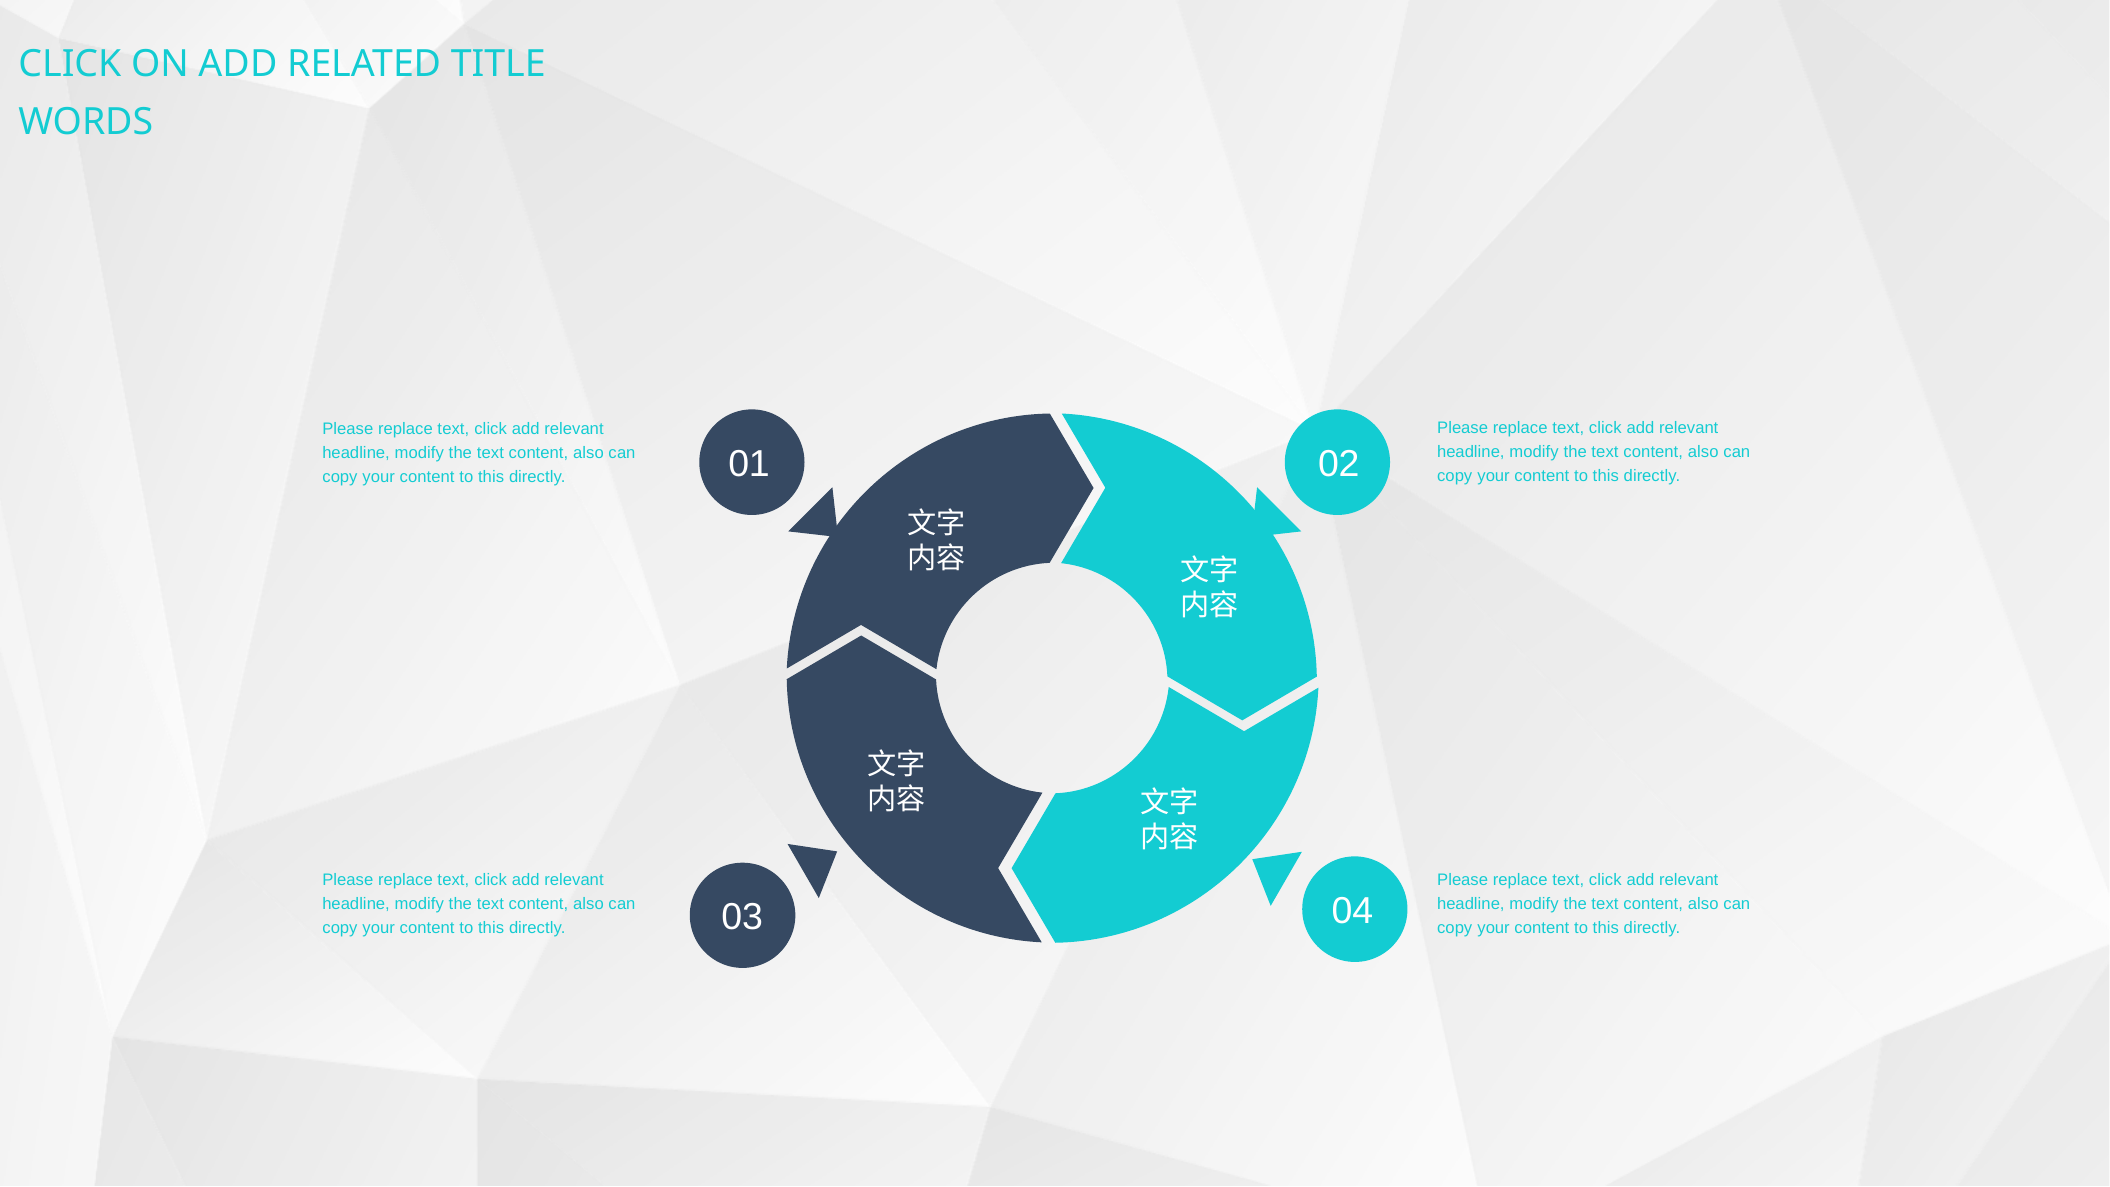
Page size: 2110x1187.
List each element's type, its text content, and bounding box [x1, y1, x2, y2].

text_box Please replace text, click add relevant headline, modify the text content, also can copy your content to this directly. [322, 414, 660, 486]
text_box [1011, 686, 1319, 943]
text_box Please replace text, click add relevant headline, modify the text content, also can copy your content to this directly. [1437, 413, 1782, 485]
text_box Please replace text, click add relevant headline, modify the text content, also can copy your content to this directly. [322, 865, 660, 938]
text_box Please replace text, click add relevant headline, modify the text content, also can copy your content to this directly. [1437, 865, 1782, 938]
text_box 文字内容 [1127, 762, 1212, 875]
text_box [684, 827, 841, 961]
text_box [786, 635, 1043, 943]
text_box 文字内容 [855, 724, 939, 836]
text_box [699, 409, 856, 543]
text_box CLICK ON ADD RELATED TITLE WORDS [3, 18, 595, 150]
text_box 文字内容 [895, 483, 979, 595]
picture [0, 0, 2110, 1186]
text_box 文字内容 [1167, 530, 1252, 643]
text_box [1234, 409, 1391, 543]
text_box [786, 413, 1094, 670]
text_box [1061, 413, 1317, 721]
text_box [1248, 835, 1405, 969]
